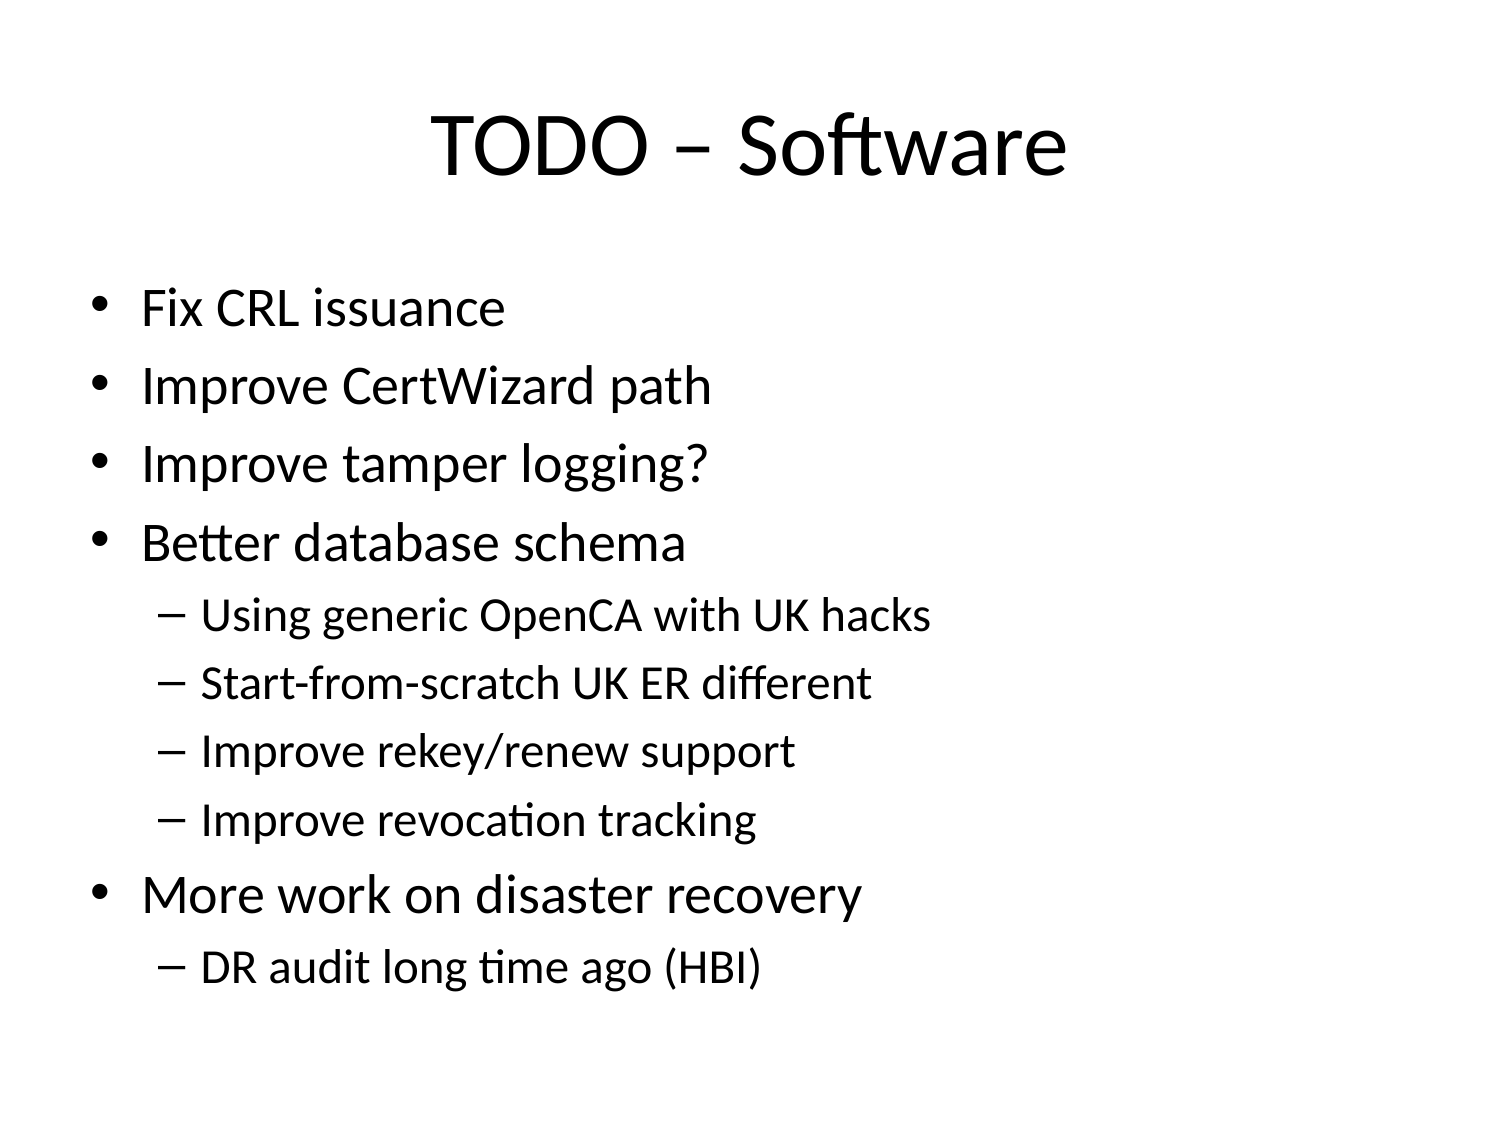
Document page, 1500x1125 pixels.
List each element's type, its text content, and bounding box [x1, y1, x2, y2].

title TODO – Software [75, 45, 1425, 233]
list Fix CRL issuance Improve CertWizard path Improve tamper logging? Better database schema Using generic OpenCA with UK hacks Start-from-scratch UK ER different Improve rekey/renew support Improve revocation tracking More work on disaster recovery DR audit long time ago (HBI) [75, 262, 1425, 1005]
